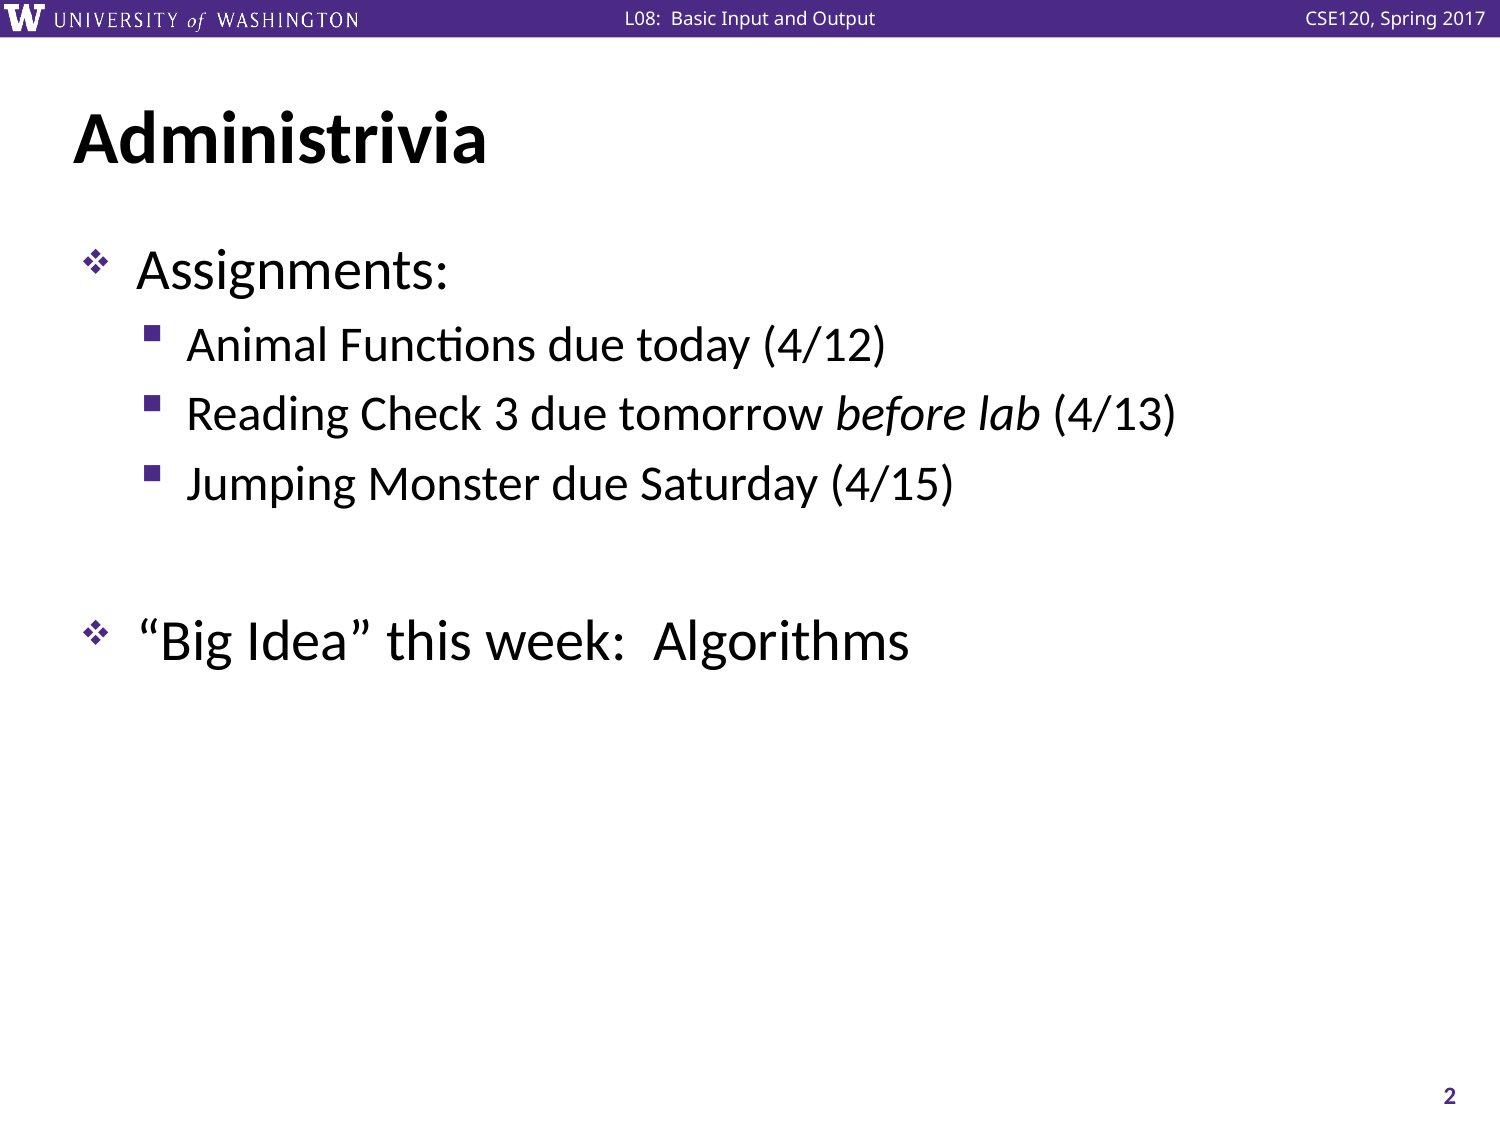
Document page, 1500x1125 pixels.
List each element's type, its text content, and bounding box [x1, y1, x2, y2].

list Assignments: Animal Functions due today (4/12) Reading Check 3 due tomorrow before lab (4/13) Jumping Monster due Saturday (4/15) “Big Idea” this week: Algorithms [64, 223, 1438, 1040]
title Administrivia [58, 71, 1438, 197]
picture [4, 4, 358, 32]
slide_number 2 [1400, 1065, 1500, 1125]
